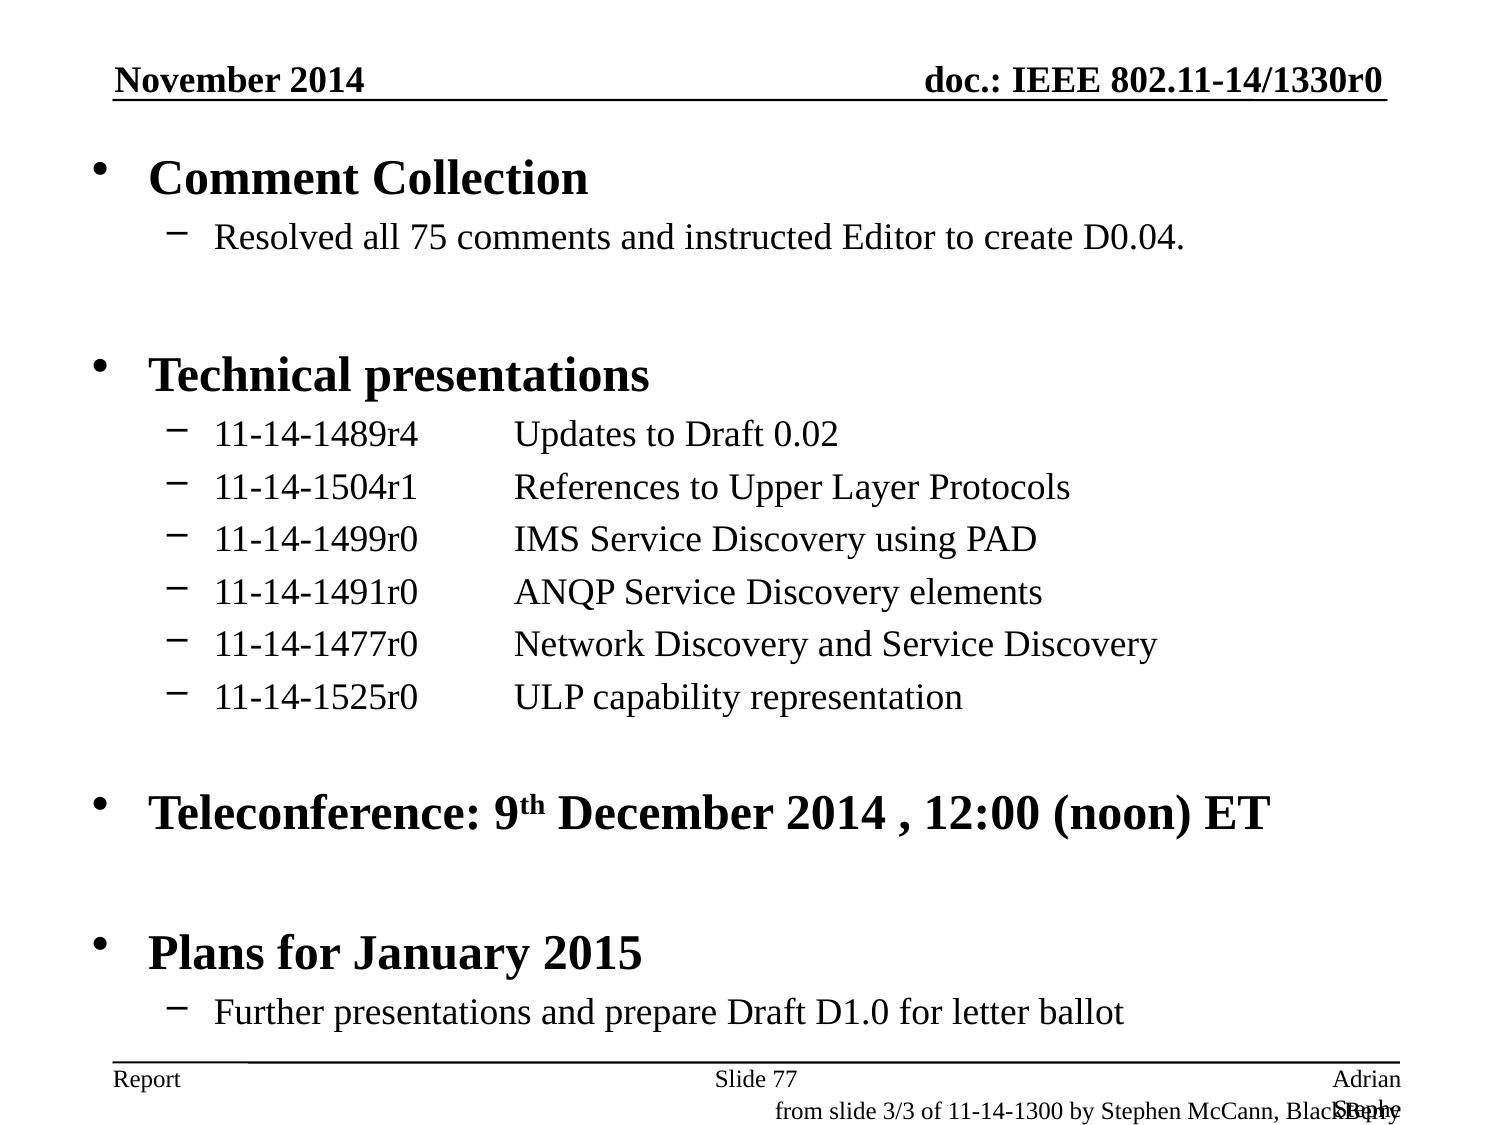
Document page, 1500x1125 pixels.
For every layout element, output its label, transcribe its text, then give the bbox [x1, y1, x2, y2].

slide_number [114, 54, 374, 101]
text_box from slide 3/3 of 11-14-1300 by Stephen McCann, BlackBerry [343, 1087, 1417, 1125]
footer Adrian Stephens, Intel Corporation [1324, 1071, 1402, 1087]
list Comment Collection Resolved all 75 comments and instructed Editor to create D0.04. Technical presentations 11-14-1489r4 Updates to Draft 0.02 11-14-1504r1 References to Upper Layer Protocols 11-14-1499r0 IMS Service Discovery using PAD 11-14-1491r0 ANQP Service Discovery elements 11-14-1477r0 Network Discovery and Service Discovery 11-14-1525r0 ULP capability representation Teleconference: 9th December 2014 , 12:00 (noon) ET Plans for January 2015 Further presentations and prepare Draft D1.0 for letter ballot [76, 137, 1415, 1071]
slide_number Slide 77 [712, 1071, 800, 1087]
